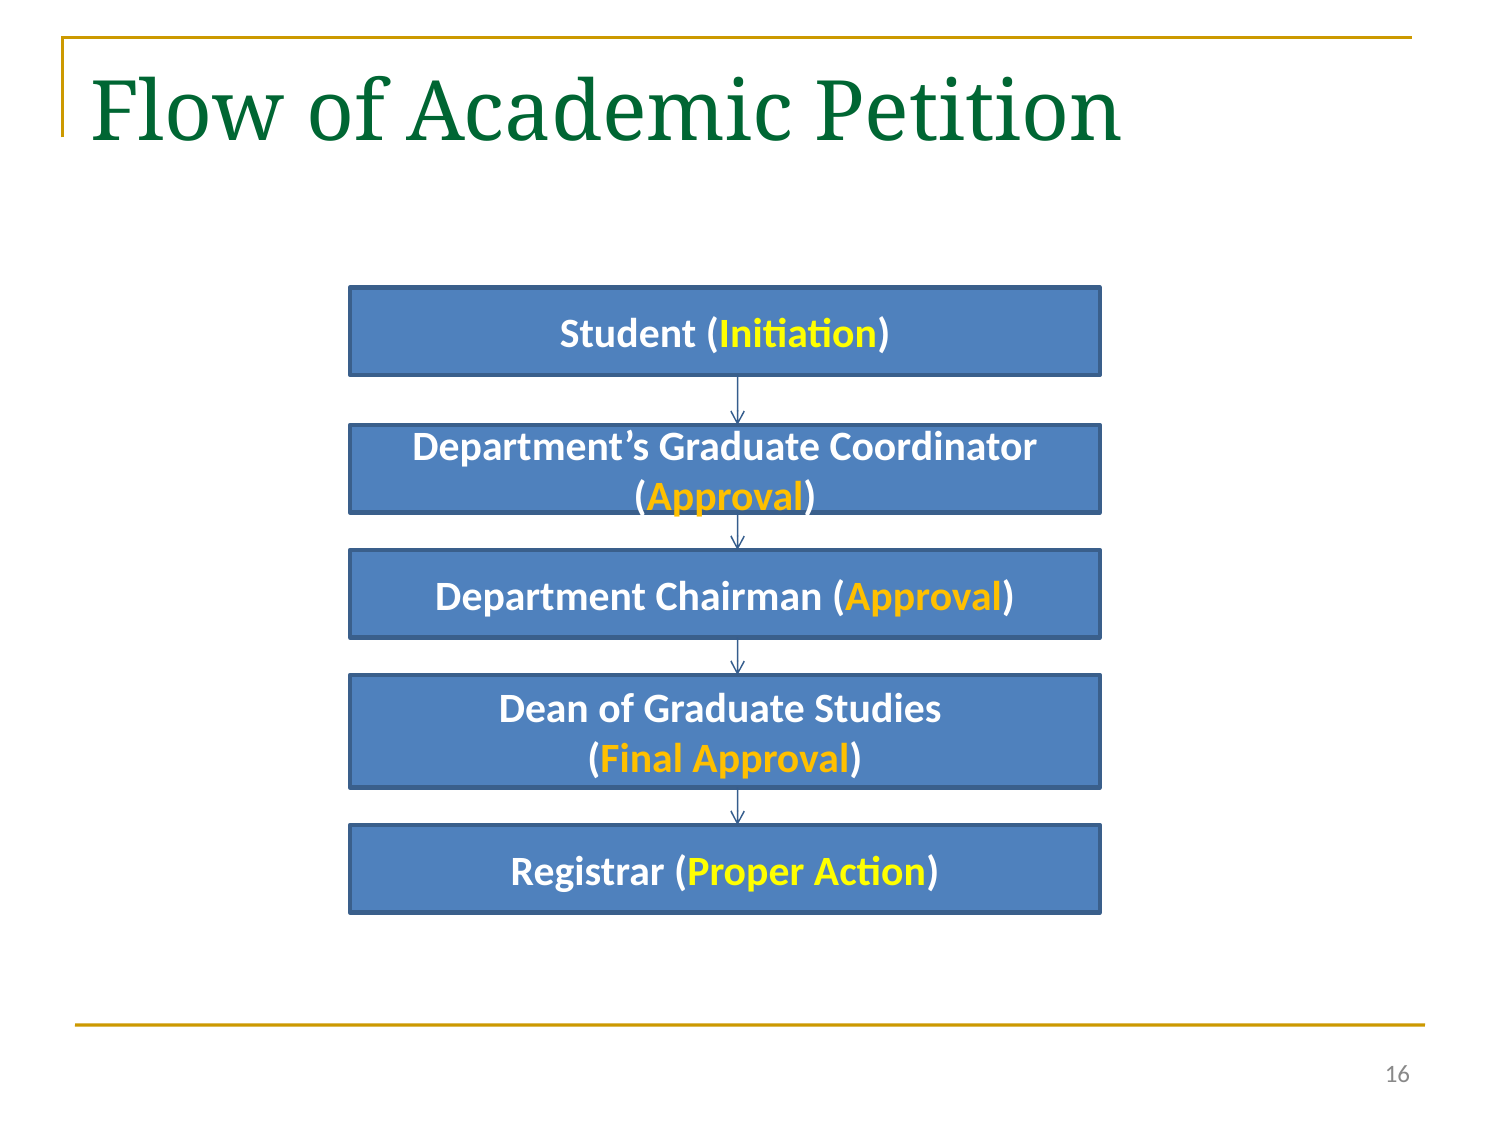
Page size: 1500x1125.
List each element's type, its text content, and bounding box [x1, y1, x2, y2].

text_box Student (Initiation) [349, 287, 1100, 375]
text_box Department’s Graduate Coordinator (Approval) [349, 424, 1100, 513]
text_box Registrar (Proper Action) [349, 824, 1100, 913]
text_box Flow of Academic Petition [75, 49, 1463, 188]
text_box 16 [1074, 1042, 1425, 1103]
text_box Dean of Graduate Studies (Final Approval) [349, 675, 1100, 788]
text_box Department Chairman (Approval) [349, 549, 1100, 638]
